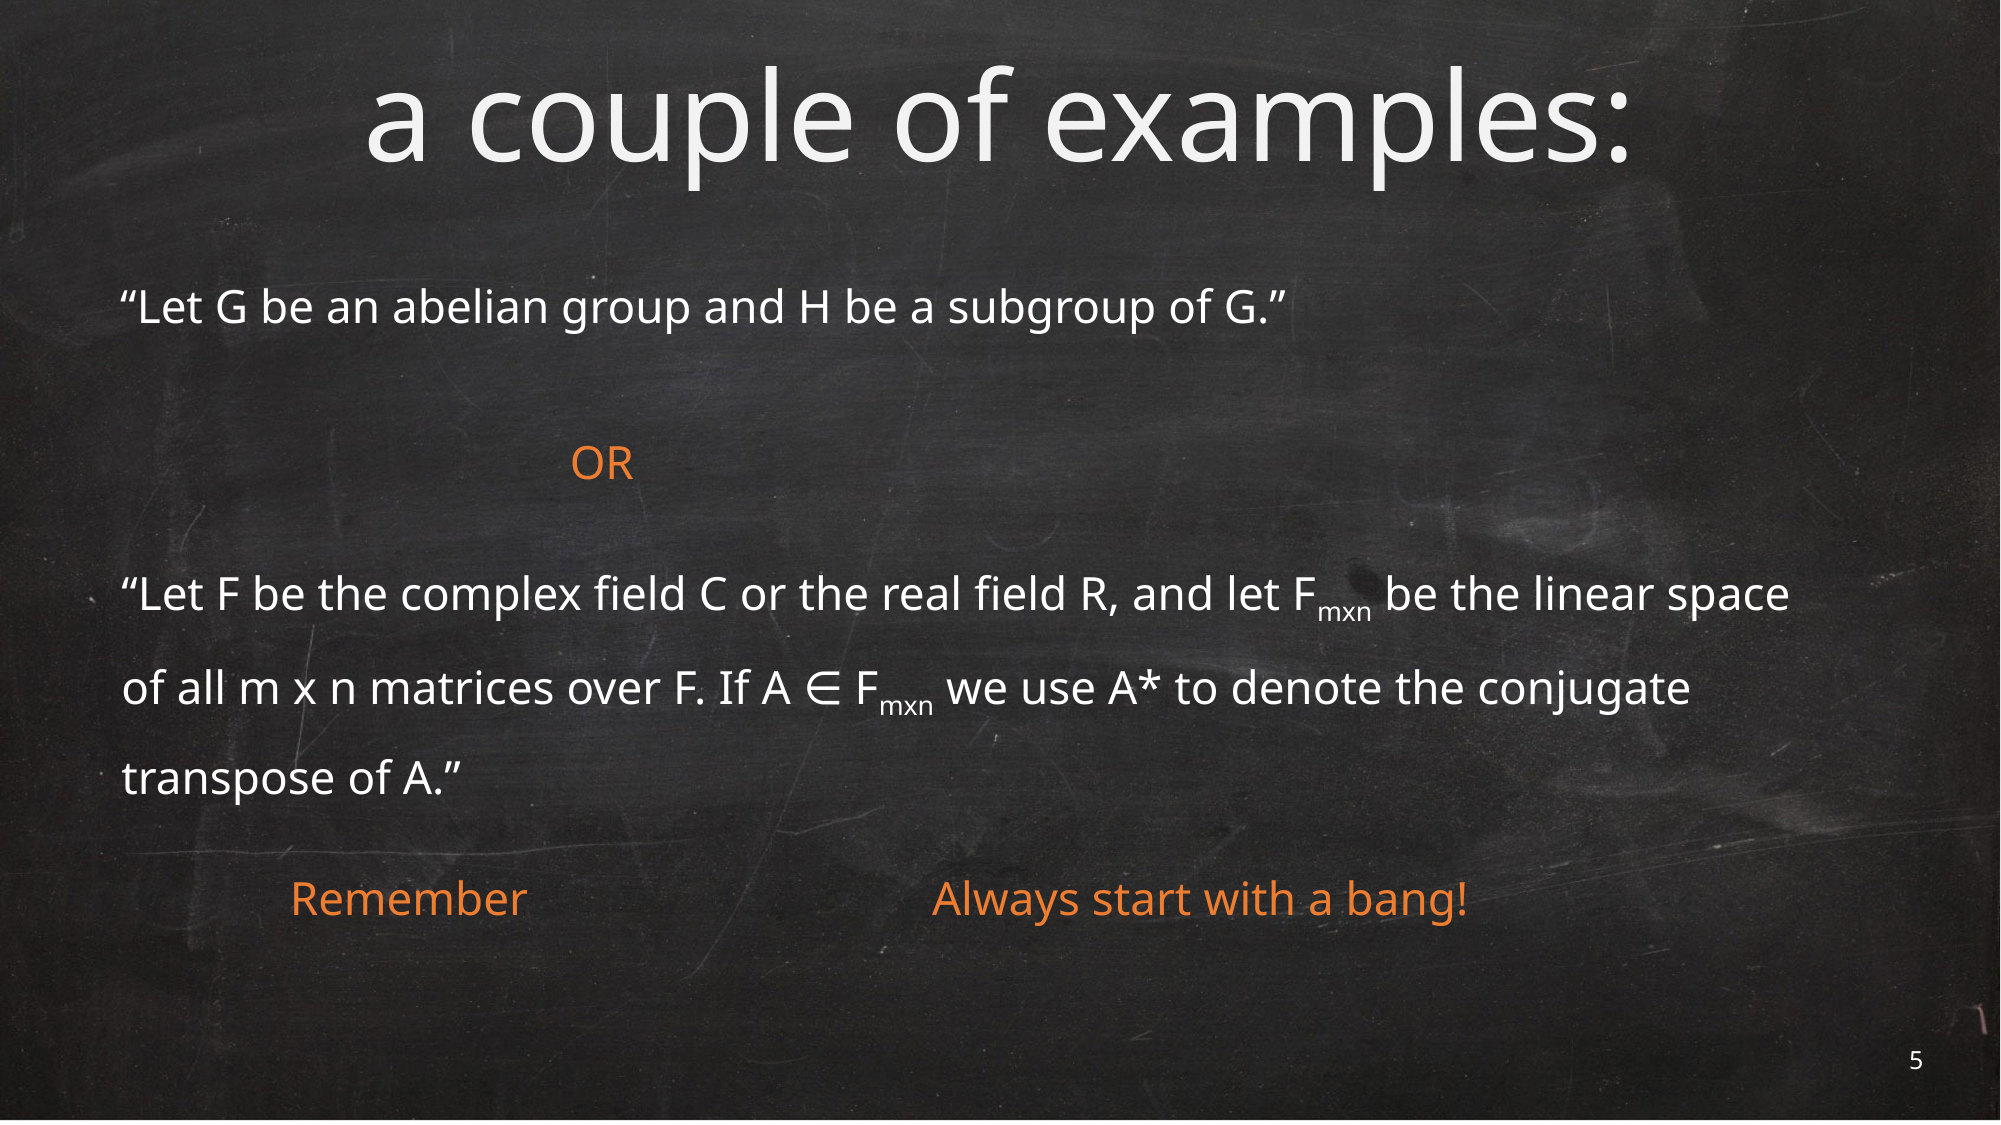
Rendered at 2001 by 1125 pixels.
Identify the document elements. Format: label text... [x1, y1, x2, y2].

picture [0, 0, 2001, 1125]
text_box Always start with a bang! [917, 834, 1725, 932]
text_box OR [555, 398, 683, 497]
text_box “Let G be an abelian group and H be a subgroup of G.” [105, 270, 1528, 341]
text_box “Let F be the complex field C or the real field R, and let Fmxn be the linear space of all m x n matrices over F. If A ∈ Fmxn we use A* to denote the conjugate transpose of A.” [106, 525, 1834, 811]
title a couple of examples: [60, 28, 1940, 197]
slide_number 5 [1588, 1031, 1939, 1092]
text_box Remember [275, 834, 640, 932]
